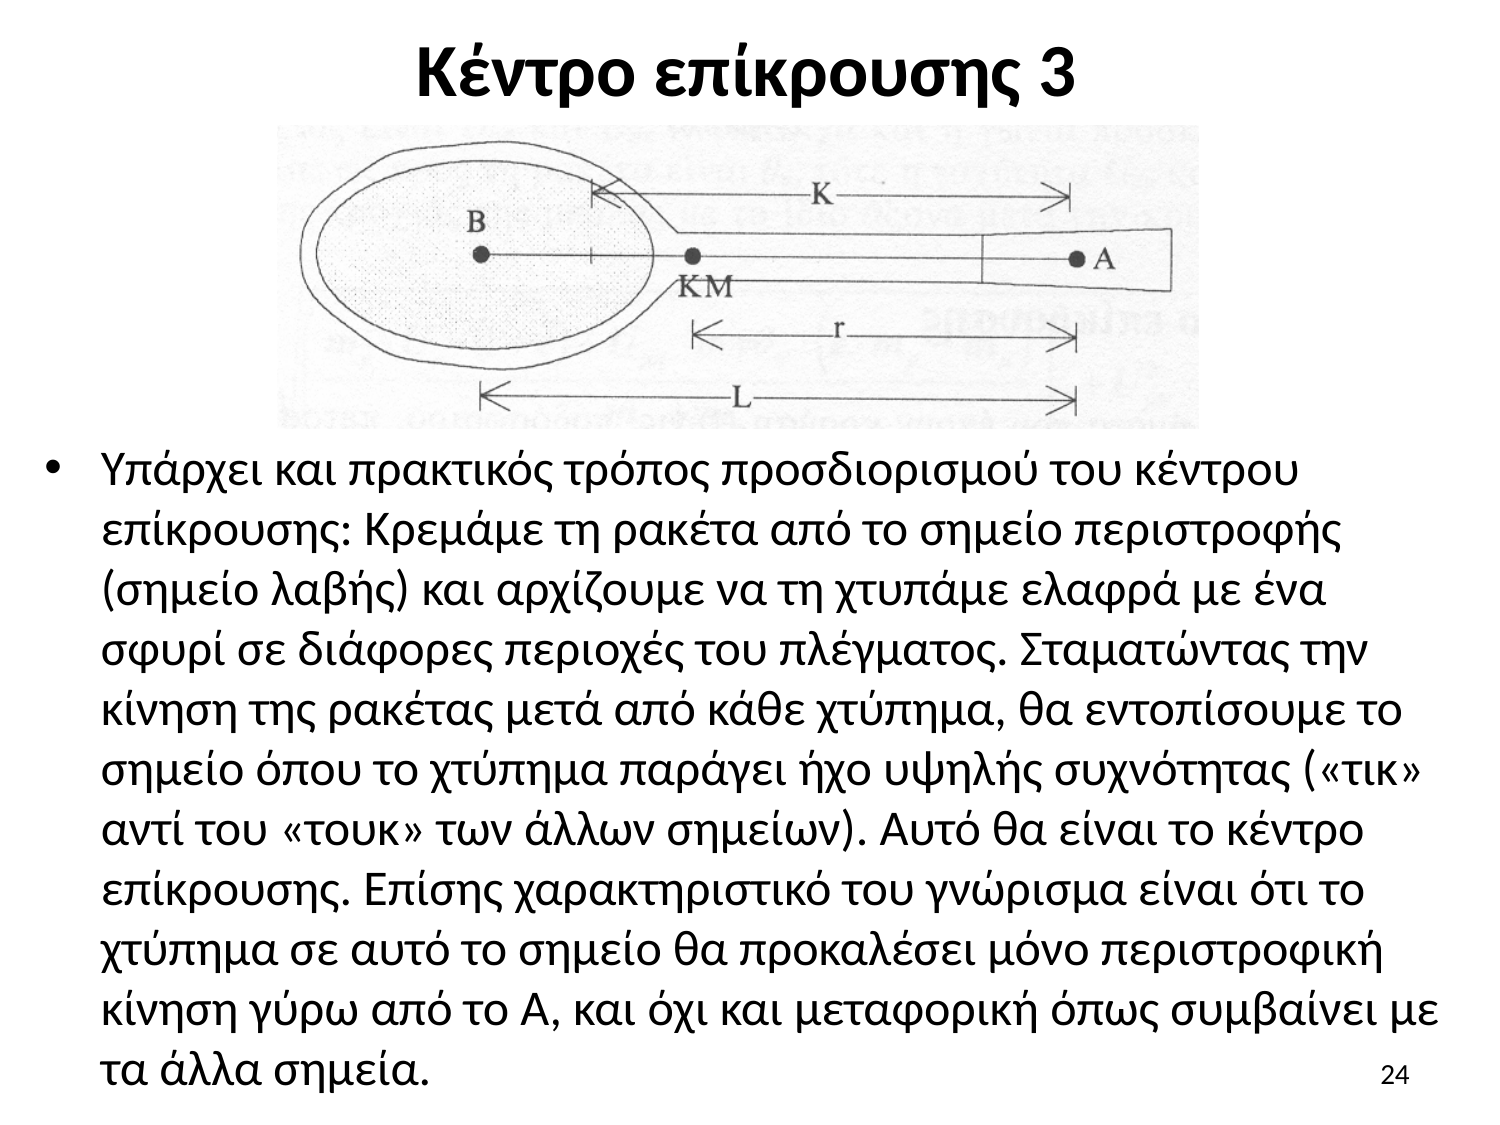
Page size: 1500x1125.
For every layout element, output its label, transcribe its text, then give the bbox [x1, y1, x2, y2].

slide_number 24 [1074, 1042, 1425, 1103]
title Κέντρο επίκρουσης 3 [41, 30, 1453, 102]
list Υπάρχει και πρακτικός τρόπος προσδιορισμού του κέντρου επίκρουσης: Κρεμάμε τη ρακέτα από το σημείο περιστροφής (σημείο λαβής) και αρχίζουμε να τη χτυπάμε ελαφρά με ένα σφυρί σε διάφορες περιοχές του πλέγματος. Σταματώντας την κίνηση της ρακέτας μετά από κάθε χτύπημα, θα εντοπίσουμε το σημείο όπου το χτύπημα παράγει ήχο υψηλής συχνότητας («τικ» αντί του «τουκ» των άλλων σημείων). Αυτό θα είναι το κέντρο επίκρουσης. Επίσης χαρακτηριστικό του γνώρισμα είναι ότι το χτύπημα σε αυτό το σημείο θα προκαλέσει μόνο περιστροφική κίνηση γύρω από το Α, και όχι και μεταφορική όπως συμβαίνει με τα άλλα σημεία. [29, 428, 1471, 1047]
picture [277, 125, 1200, 429]
